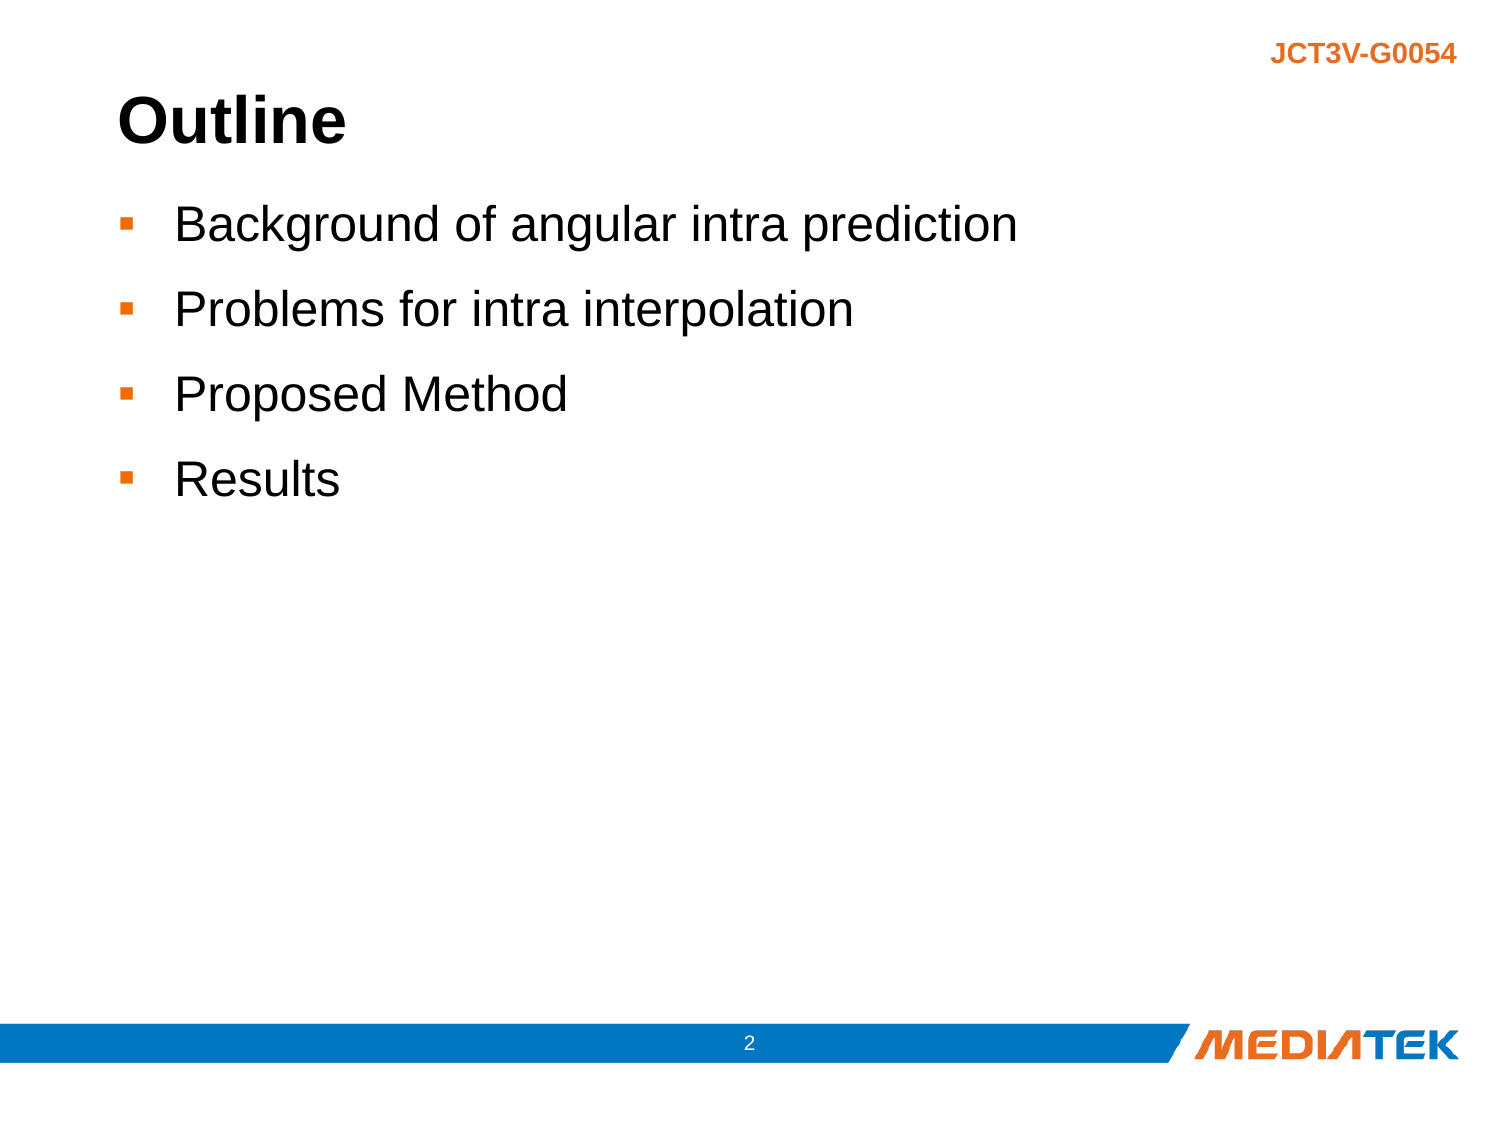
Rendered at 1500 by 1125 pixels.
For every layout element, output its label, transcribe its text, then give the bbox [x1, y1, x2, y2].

picture [789, 1023, 1459, 1063]
slide_number 1 [711, 1022, 789, 1090]
picture [0, 1023, 711, 1063]
title Outline [102, 62, 1426, 172]
list Background of angular intra prediction Problems for intra interpolation Proposed Method Results [102, 184, 1425, 998]
